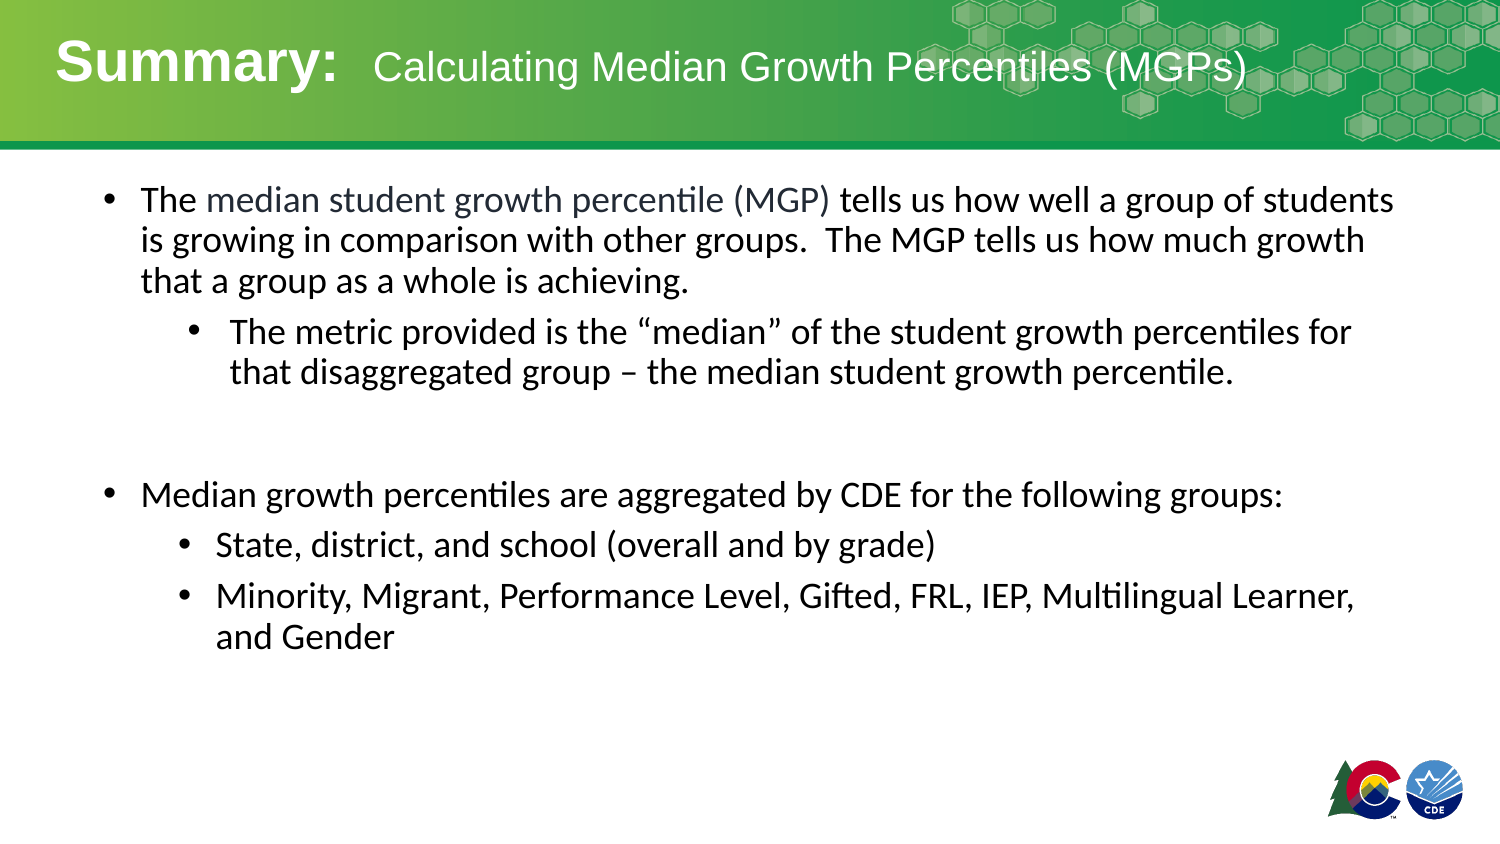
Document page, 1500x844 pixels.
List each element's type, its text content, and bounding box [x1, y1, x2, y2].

title Summary: Calculating Median Growth Percentiles (MGPs) [44, 25, 1301, 119]
list The median student growth percentile (MGP) tells us how well a group of students is growing in comparison with other groups. The MGP tells us how much growth that a group as a whole is achieving. The metric provided is the “median” of the student growth percentiles for that disaggregated group – the median student growth percentile. Median growth percentiles are aggregated by CDE for the following groups: State, district, and school (overall and by grade) Minority, Migrant, Performance Level, Gifted, FRL, IEP, Multilingual Learner, and Gender [103, 180, 1397, 751]
picture [1327, 759, 1463, 820]
picture [0, 0, 1500, 150]
